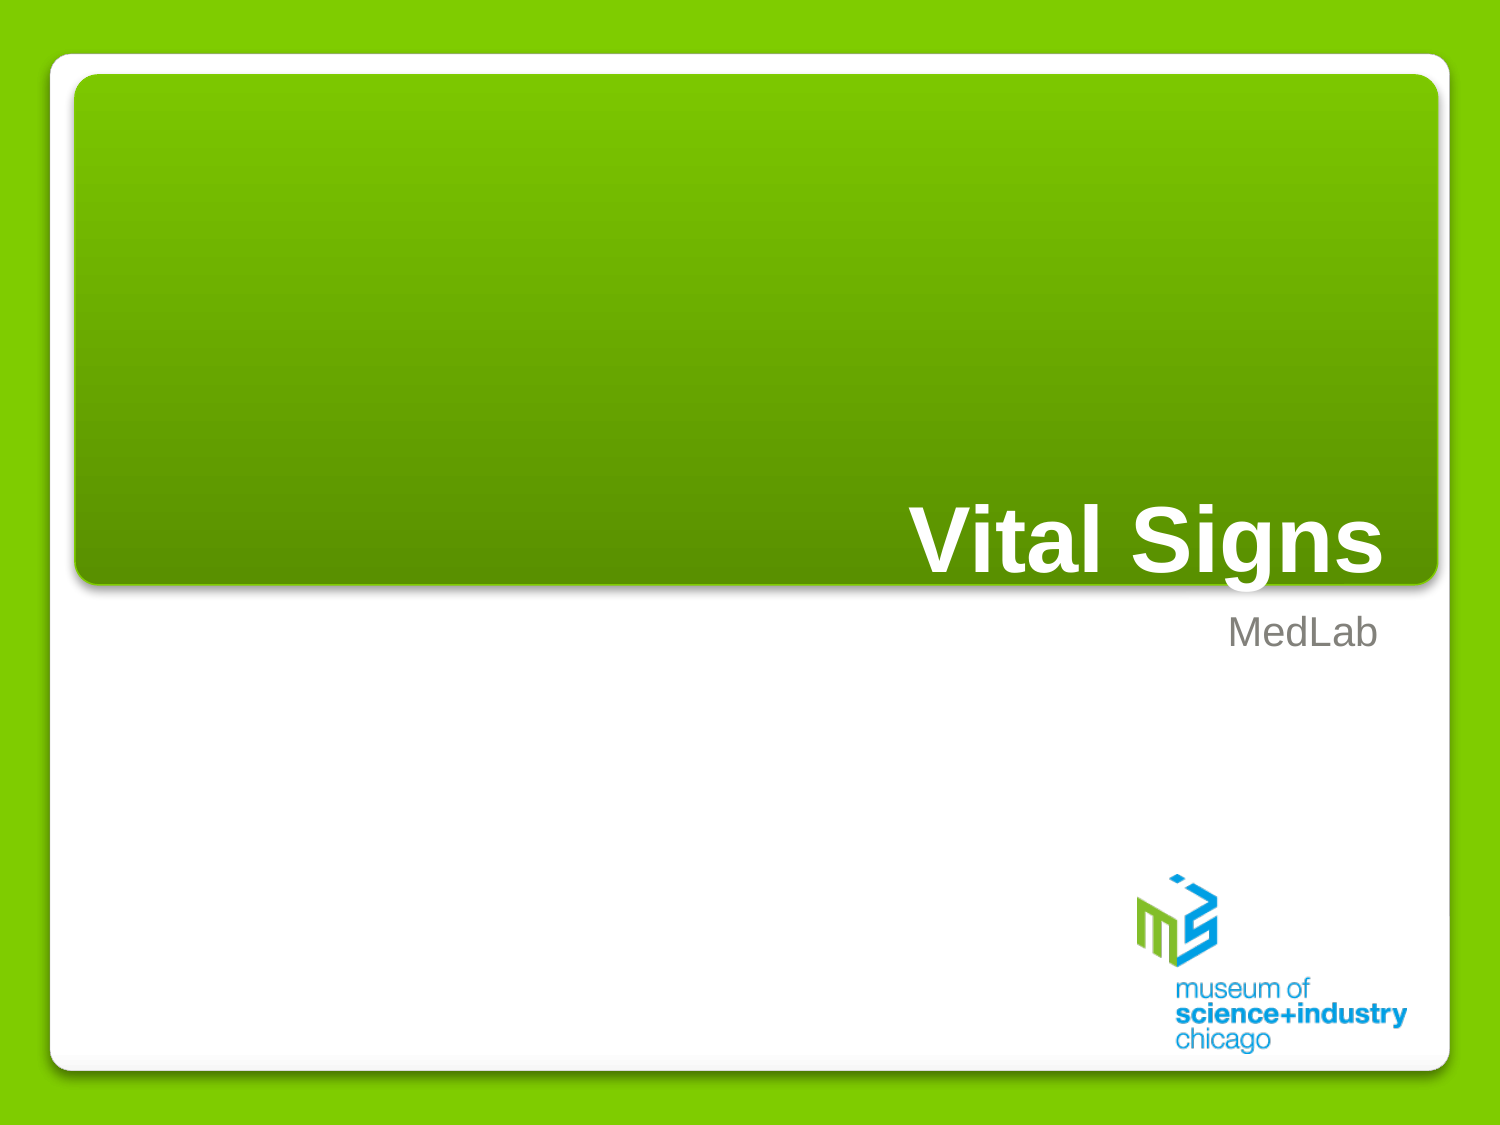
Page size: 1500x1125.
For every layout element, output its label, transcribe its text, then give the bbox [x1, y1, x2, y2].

subtitle MedLab [118, 604, 1394, 755]
title Vital Signs [118, 298, 1394, 599]
picture [1137, 874, 1407, 1054]
